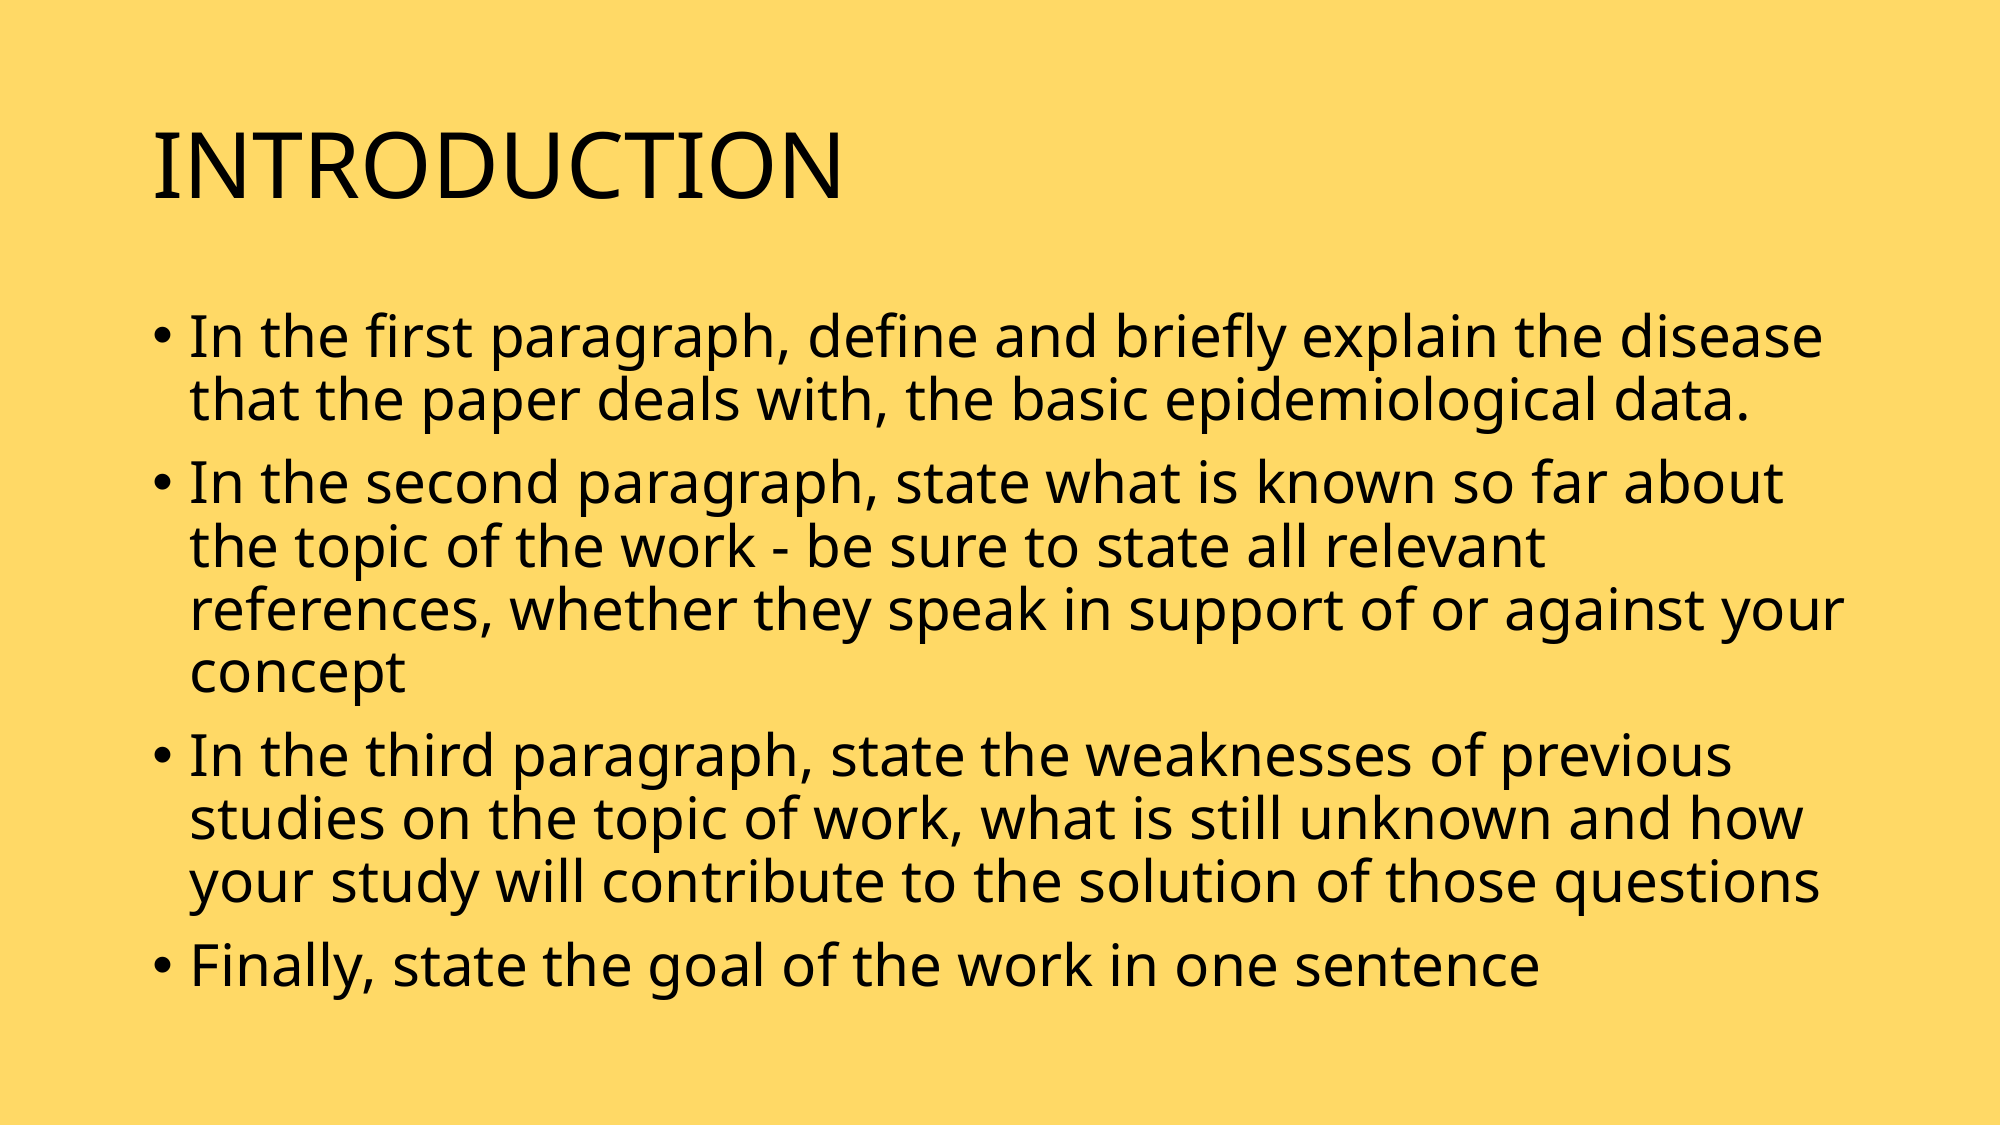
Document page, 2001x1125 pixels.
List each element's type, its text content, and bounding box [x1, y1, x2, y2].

list In the first paragraph, define and briefly explain the disease that the paper deals with, the basic epidemiological data. In the second paragraph, state what is known so far about the topic of the work - be sure to state all relevant references, whether they speak in support of or against your concept In the third paragraph, state the weaknesses of previous studies on the topic of work, what is still unknown and how your study will contribute to the solution of those questions Finally, state the goal of the work in one sentence [137, 299, 1863, 1014]
title INTRODUCTION [137, 59, 1863, 278]
